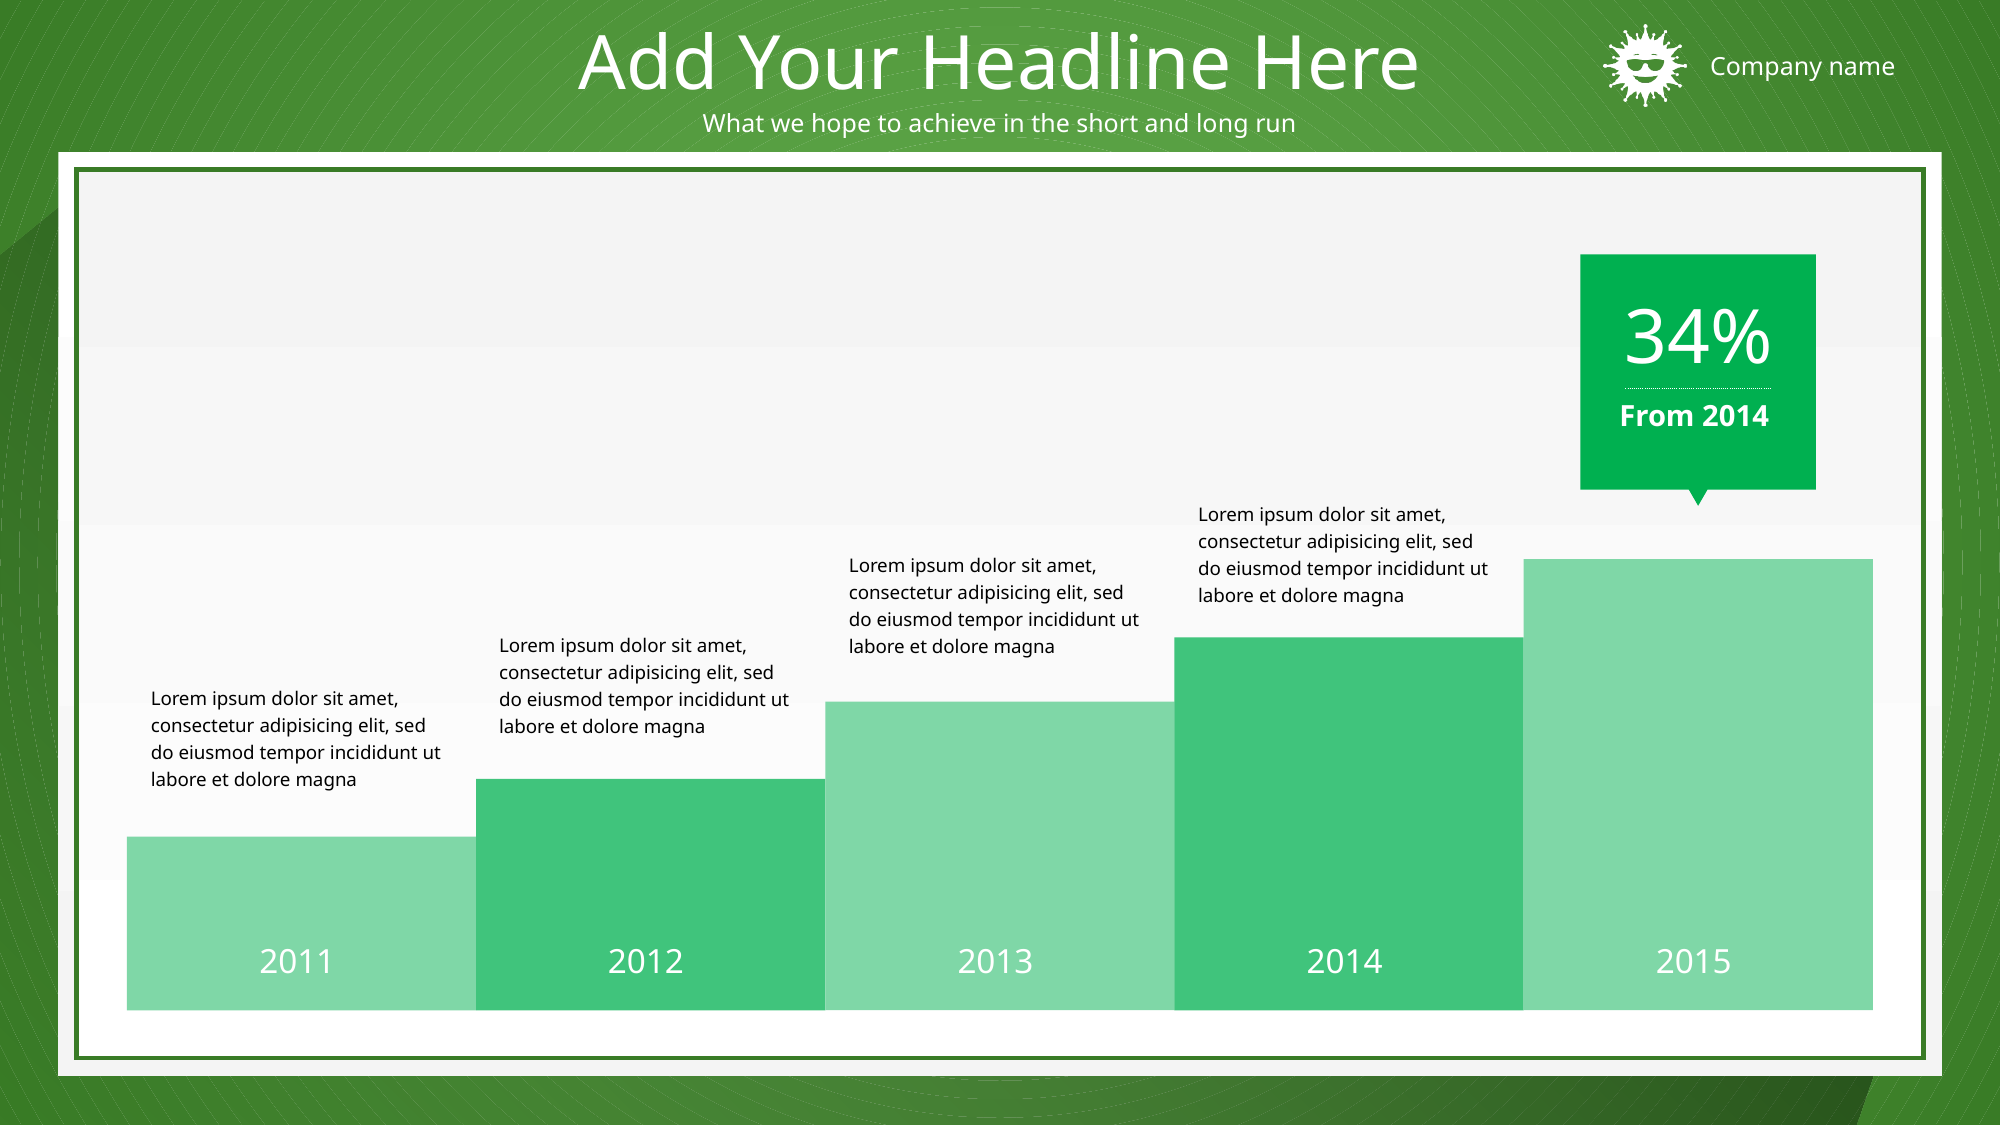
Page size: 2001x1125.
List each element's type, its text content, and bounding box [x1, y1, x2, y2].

text_box [1523, 558, 1874, 1011]
text_box Lorem ipsum dolor sit amet, consectetur adipisicing elit, sed do eiusmod tempor incididunt ut labore et dolore magna [136, 674, 468, 798]
text_box 2015 [1641, 932, 1756, 988]
text_box 2011 [244, 932, 359, 988]
text_box [0, 206, 1874, 1125]
text_box Lorem ipsum dolor sit amet, consectetur adipisicing elit, sed do eiusmod tempor incididunt ut labore et dolore magna [1183, 490, 1515, 613]
text_box [475, 778, 824, 1011]
text_box [126, 836, 475, 1011]
text_box 2012 [593, 932, 708, 988]
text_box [1580, 254, 1816, 506]
text_box Lorem ipsum dolor sit amet, consectetur adipisicing elit, sed do eiusmod tempor incididunt ut labore et dolore magna [484, 621, 816, 745]
text_box What we hope to achieve in the short and long run [687, 97, 1313, 145]
text_box 2013 [942, 932, 1057, 988]
picture [1603, 24, 1687, 107]
text_box [1173, 636, 1523, 1011]
text_box 2014 [1291, 932, 1407, 988]
text_box [824, 700, 1173, 1011]
text_box Add Your Headline Here [563, 7, 1437, 113]
text_box [57, 151, 1943, 1077]
text_box [76, 168, 1924, 1059]
text_box Lorem ipsum dolor sit amet, consectetur adipisicing elit, sed do eiusmod tempor incididunt ut labore et dolore magna [834, 541, 1166, 665]
